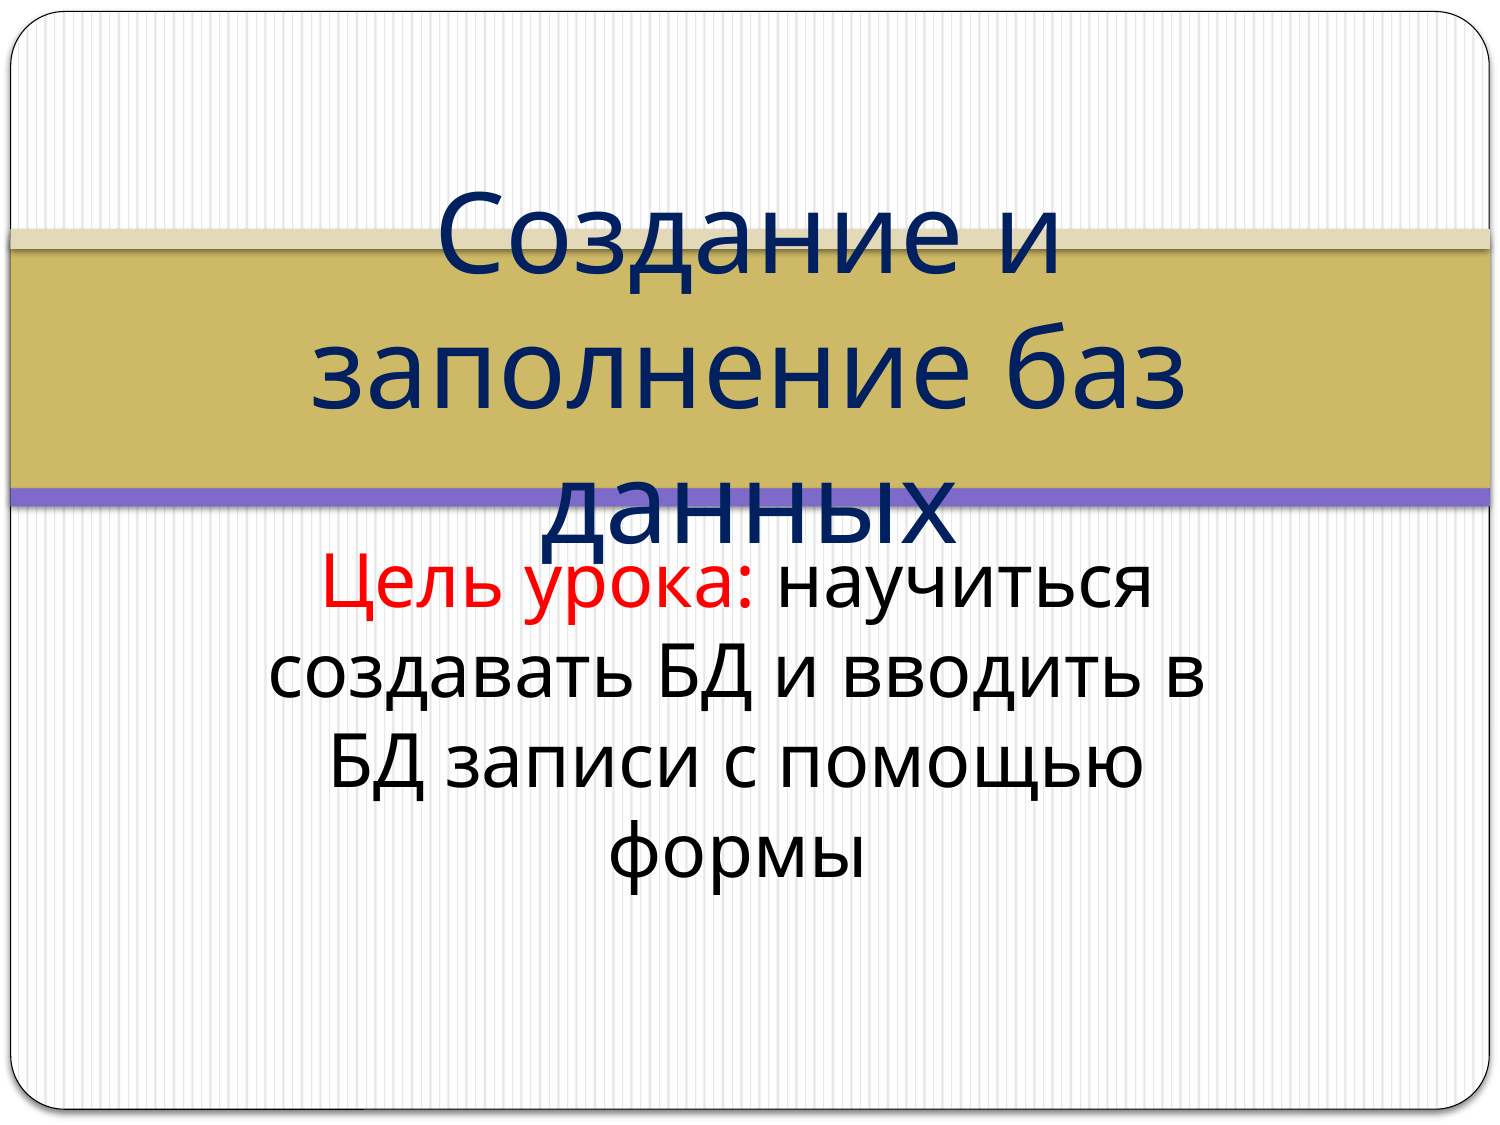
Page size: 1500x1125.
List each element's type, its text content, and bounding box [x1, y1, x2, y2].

subtitle Цель урока: научиться создавать БД и вводить в БД записи с помощью формы [212, 525, 1263, 788]
title Создание и заполнение баз данных [75, 247, 1425, 489]
